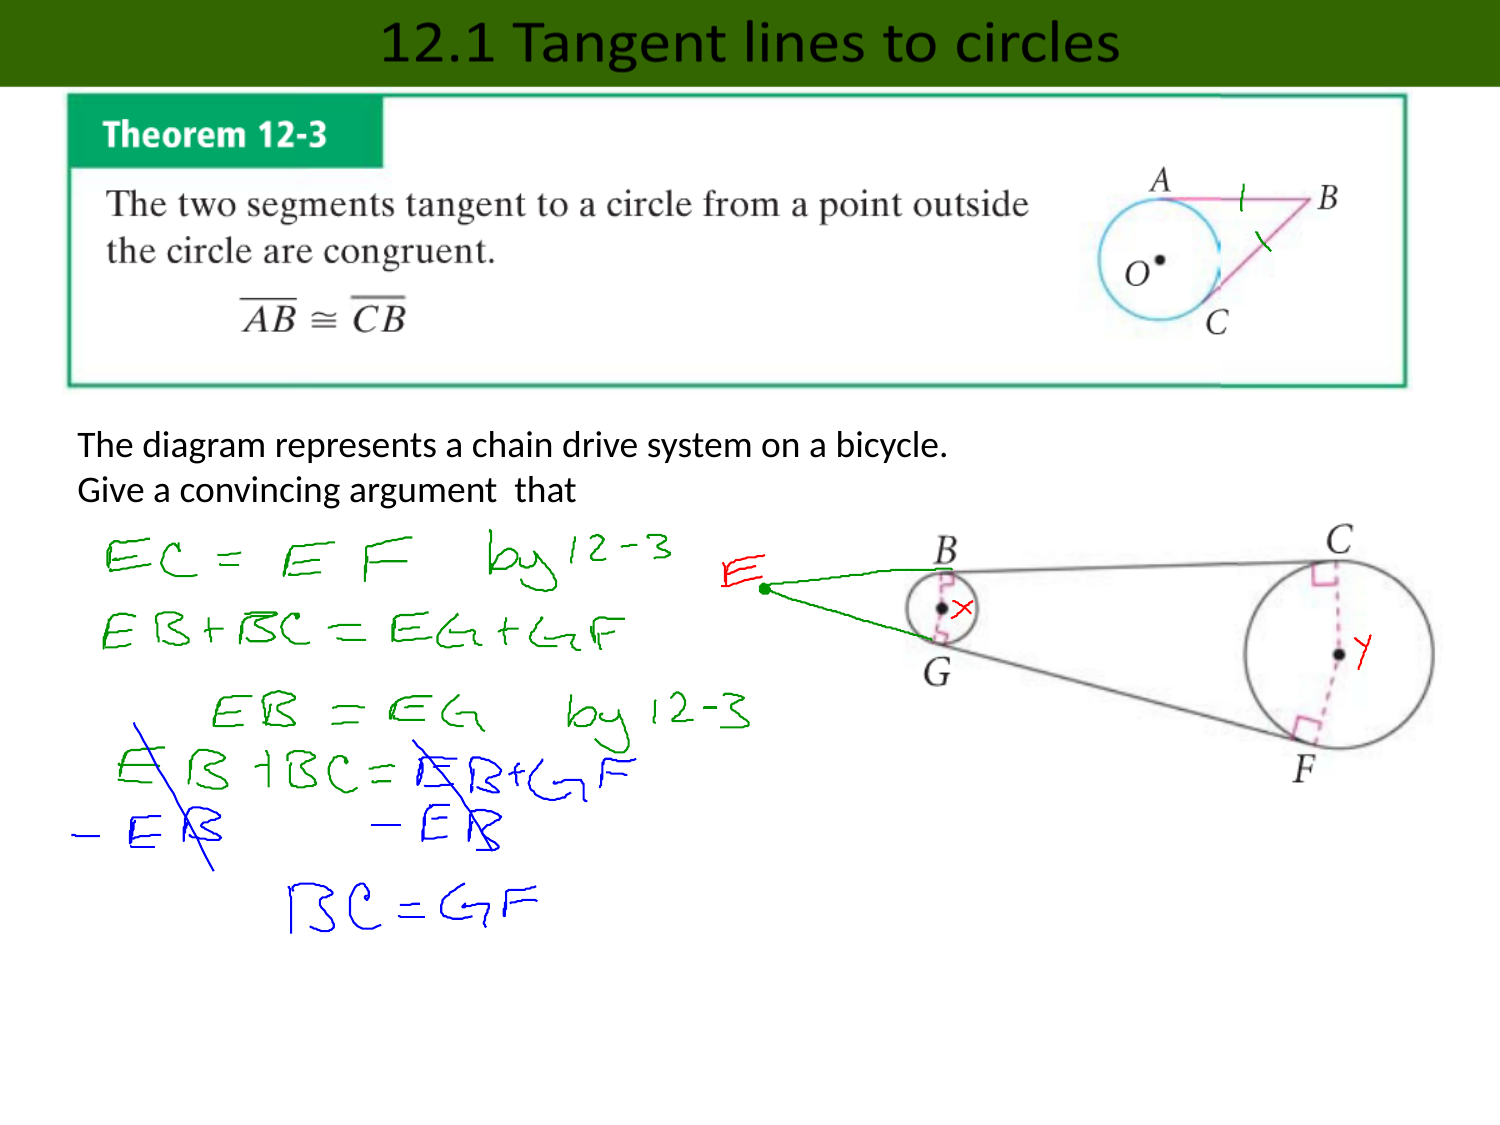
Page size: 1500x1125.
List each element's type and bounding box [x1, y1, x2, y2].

text_box [288, 571, 322, 576]
text_box [239, 616, 247, 645]
text_box [527, 758, 572, 801]
text_box [111, 555, 138, 561]
text_box [670, 691, 694, 722]
text_box [720, 692, 750, 729]
text_box [392, 636, 433, 642]
text_box [160, 542, 198, 577]
text_box [590, 616, 625, 644]
text_box [514, 774, 519, 787]
text_box [336, 637, 367, 641]
text_box [282, 541, 335, 577]
text_box [764, 588, 894, 630]
text_box [606, 771, 628, 776]
text_box [369, 560, 408, 564]
text_box [440, 882, 473, 920]
picture [899, 515, 1443, 789]
text_box [106, 629, 133, 635]
text_box [424, 835, 448, 840]
text_box [265, 750, 270, 788]
text_box [601, 630, 616, 635]
text_box [117, 778, 153, 784]
text_box [594, 709, 630, 754]
text_box [261, 690, 296, 727]
text_box [570, 536, 576, 564]
text_box [514, 762, 520, 771]
text_box [364, 536, 413, 582]
text_box [471, 809, 502, 832]
text_box [431, 816, 448, 820]
text_box [254, 764, 267, 768]
text_box [119, 766, 124, 777]
text_box [467, 820, 490, 851]
text_box [187, 749, 229, 790]
text_box [430, 756, 458, 760]
text_box [411, 739, 494, 852]
text_box [721, 575, 763, 587]
text_box [244, 611, 279, 642]
text_box [371, 780, 392, 784]
text_box [331, 705, 365, 710]
text_box [498, 627, 519, 633]
text_box [186, 806, 222, 841]
text_box [461, 902, 490, 928]
text_box [761, 569, 894, 587]
list [62, 122, 1413, 395]
text_box [129, 815, 162, 845]
text_box [599, 757, 637, 789]
text_box [503, 617, 507, 629]
text_box [441, 694, 464, 727]
text_box [106, 537, 150, 569]
text_box [509, 899, 538, 905]
text_box [280, 612, 311, 645]
text_box [349, 882, 382, 930]
text_box [368, 764, 395, 770]
text_box [502, 632, 507, 645]
text_box [589, 534, 607, 561]
picture [0, 0, 1500, 114]
text_box [133, 722, 215, 872]
text_box [327, 755, 358, 794]
text_box [292, 559, 320, 565]
text_box [389, 695, 433, 720]
text_box [485, 835, 500, 851]
text_box [529, 616, 558, 647]
text_box [597, 633, 602, 650]
text_box [117, 762, 155, 766]
text_box [469, 756, 502, 794]
text_box [519, 550, 557, 592]
text_box [393, 715, 425, 721]
text_box [149, 746, 165, 750]
text_box [391, 611, 429, 642]
text_box [436, 612, 464, 649]
text_box [502, 885, 537, 917]
text_box [217, 551, 242, 556]
text_box [759, 582, 771, 595]
text_box [131, 834, 162, 840]
text_box [155, 623, 160, 643]
text_box [416, 756, 425, 786]
text_box [489, 529, 519, 575]
text_box [217, 710, 242, 715]
text_box [404, 705, 424, 709]
text_box [470, 781, 474, 794]
text_box [421, 804, 450, 842]
text_box [508, 770, 525, 776]
text_box [455, 711, 486, 732]
text_box [204, 627, 224, 633]
text_box [105, 642, 132, 649]
text_box [552, 779, 588, 802]
text_box [183, 818, 195, 842]
text_box [287, 886, 292, 934]
text_box [109, 563, 152, 572]
text_box [652, 699, 657, 724]
text_box [102, 612, 137, 650]
text_box [449, 629, 483, 646]
text_box [331, 721, 359, 725]
text_box [726, 565, 757, 575]
text_box [155, 611, 190, 646]
text_box [544, 634, 582, 651]
text_box [567, 694, 597, 727]
text_box [646, 534, 671, 560]
text_box [721, 554, 766, 585]
text_box [291, 882, 335, 932]
text_box [212, 695, 253, 727]
text_box [397, 626, 420, 631]
text_box [286, 750, 317, 789]
text_box [327, 624, 362, 629]
text_box [121, 747, 147, 763]
text_box [620, 544, 638, 548]
